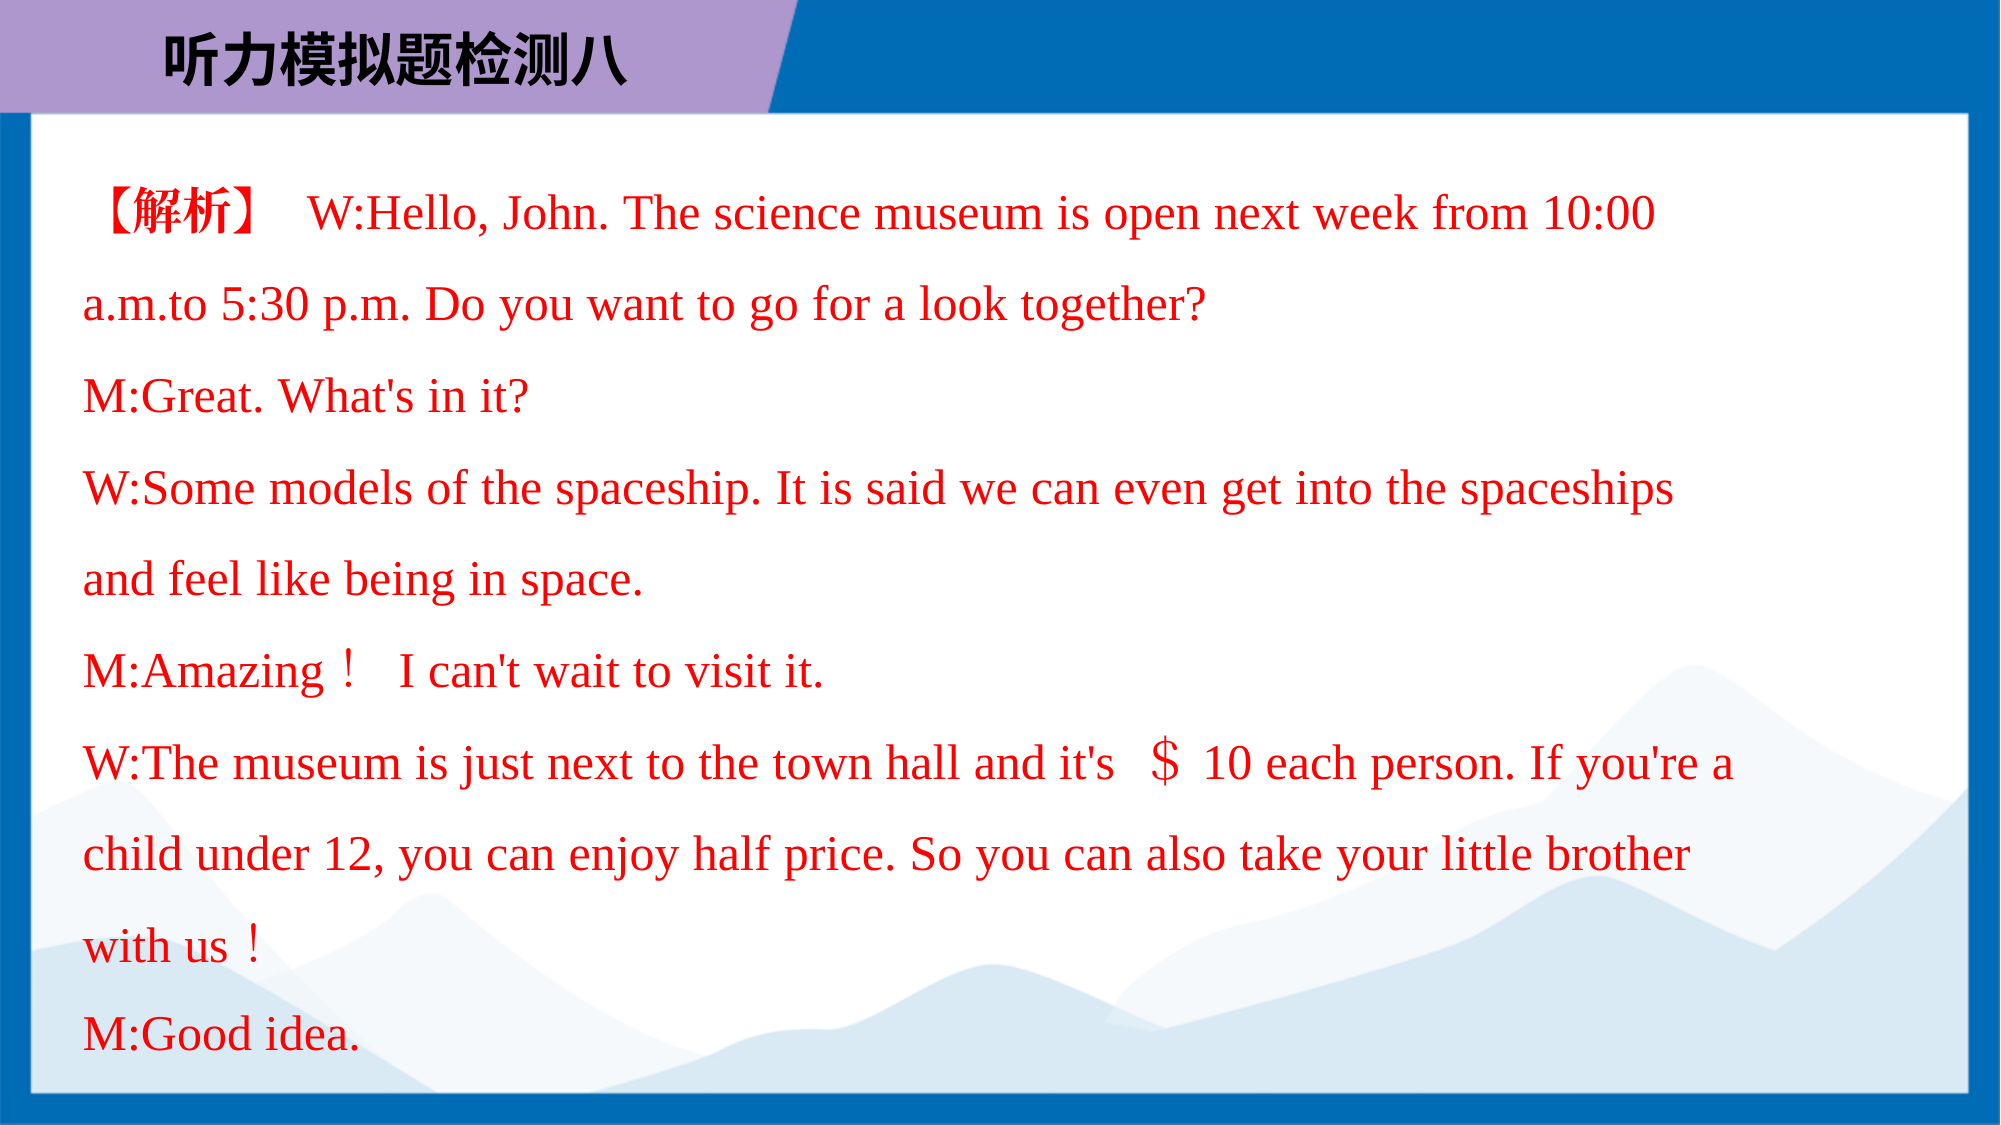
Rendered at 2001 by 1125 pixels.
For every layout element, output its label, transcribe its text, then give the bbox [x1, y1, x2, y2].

picture [0, 0, 2000, 1125]
text_box 【解析】 W:Hello, John. The science museum is open next week from 10:00 a.m.to 5:30 p.m. Do you want to go for a look together? M:Great. What's in it? W:Some models of the spaceship. It is said we can even get into the spaceships and feel like being in space. M:Amazing！I can't wait to visit it. W:The museum is just next to the town hall and it's ＄10 each person. If you're a child under 12, you can enjoy half price. So you can also take your little brother with us！ M:Good idea. [82, 147, 1917, 1051]
